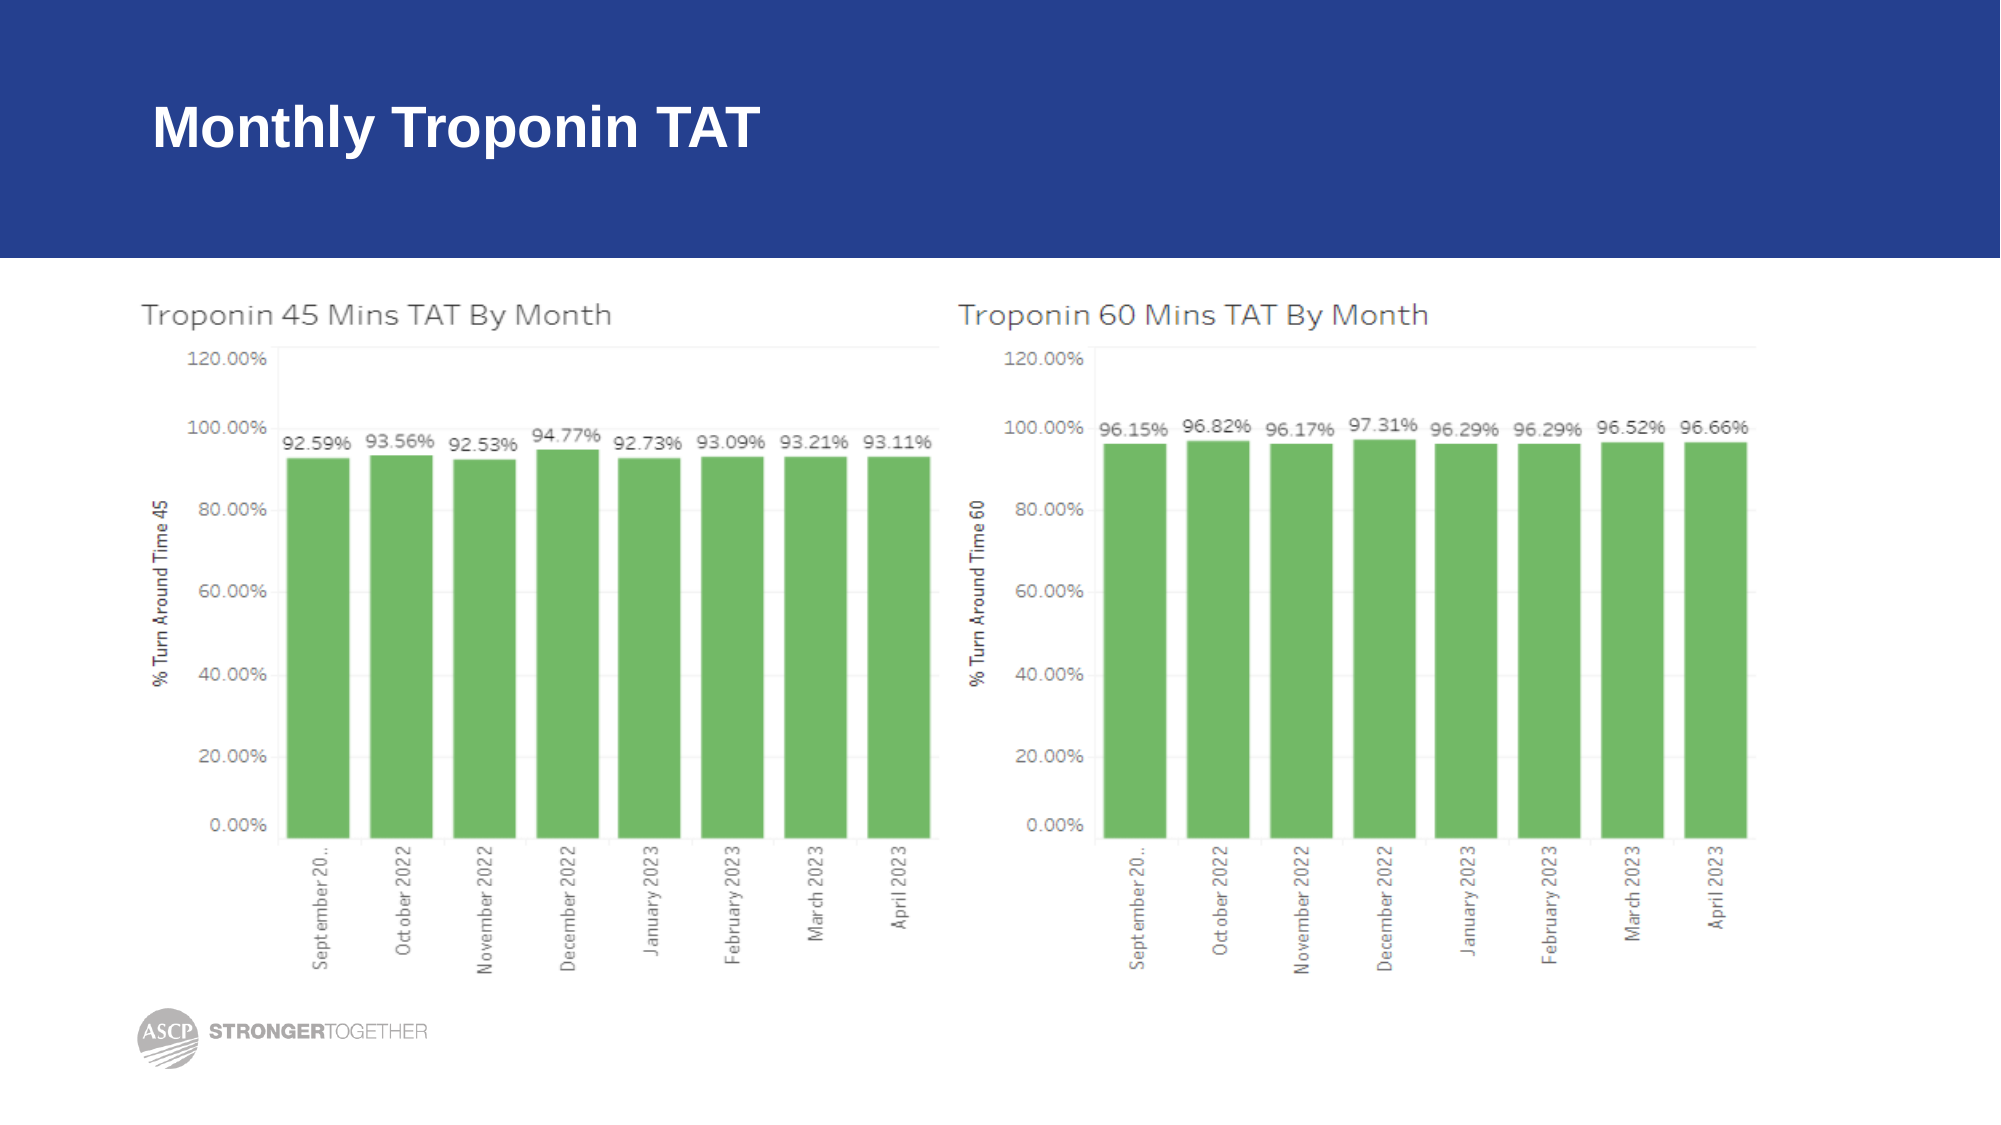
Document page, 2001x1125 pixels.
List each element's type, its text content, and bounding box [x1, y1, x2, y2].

title Monthly Troponin TAT [137, 20, 1863, 238]
picture [137, 1008, 427, 1069]
picture [137, 269, 1897, 995]
